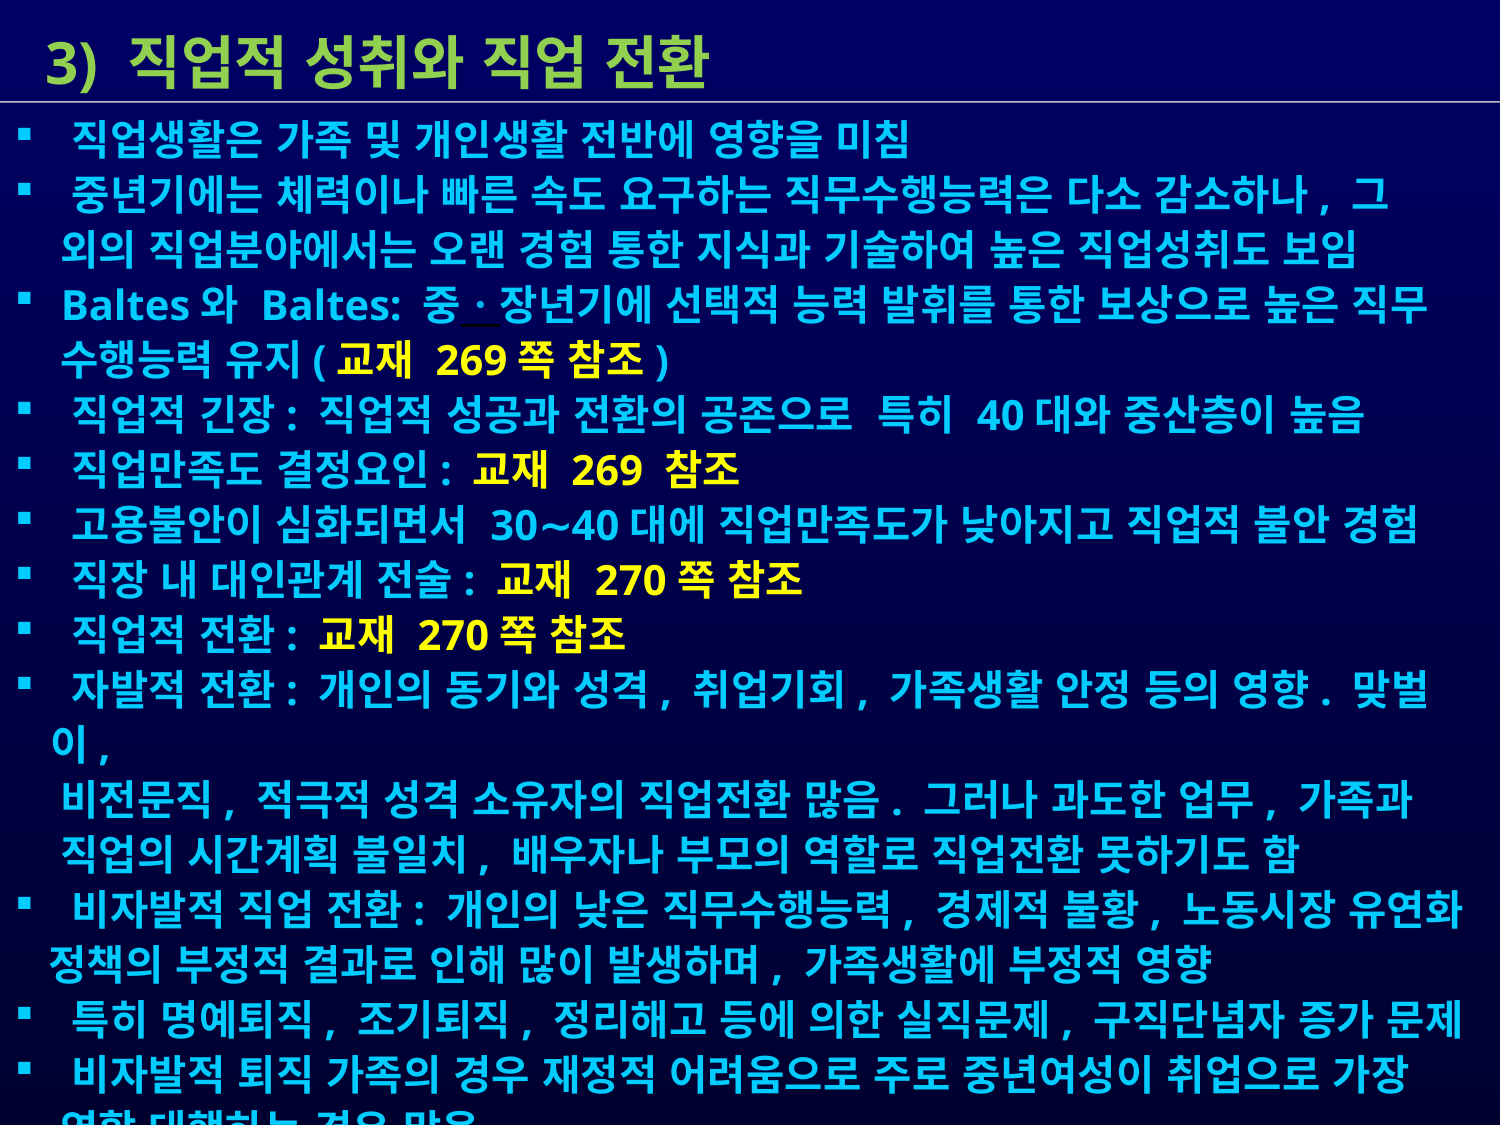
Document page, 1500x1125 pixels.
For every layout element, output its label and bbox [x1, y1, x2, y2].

text_box [0, 18, 1500, 1111]
